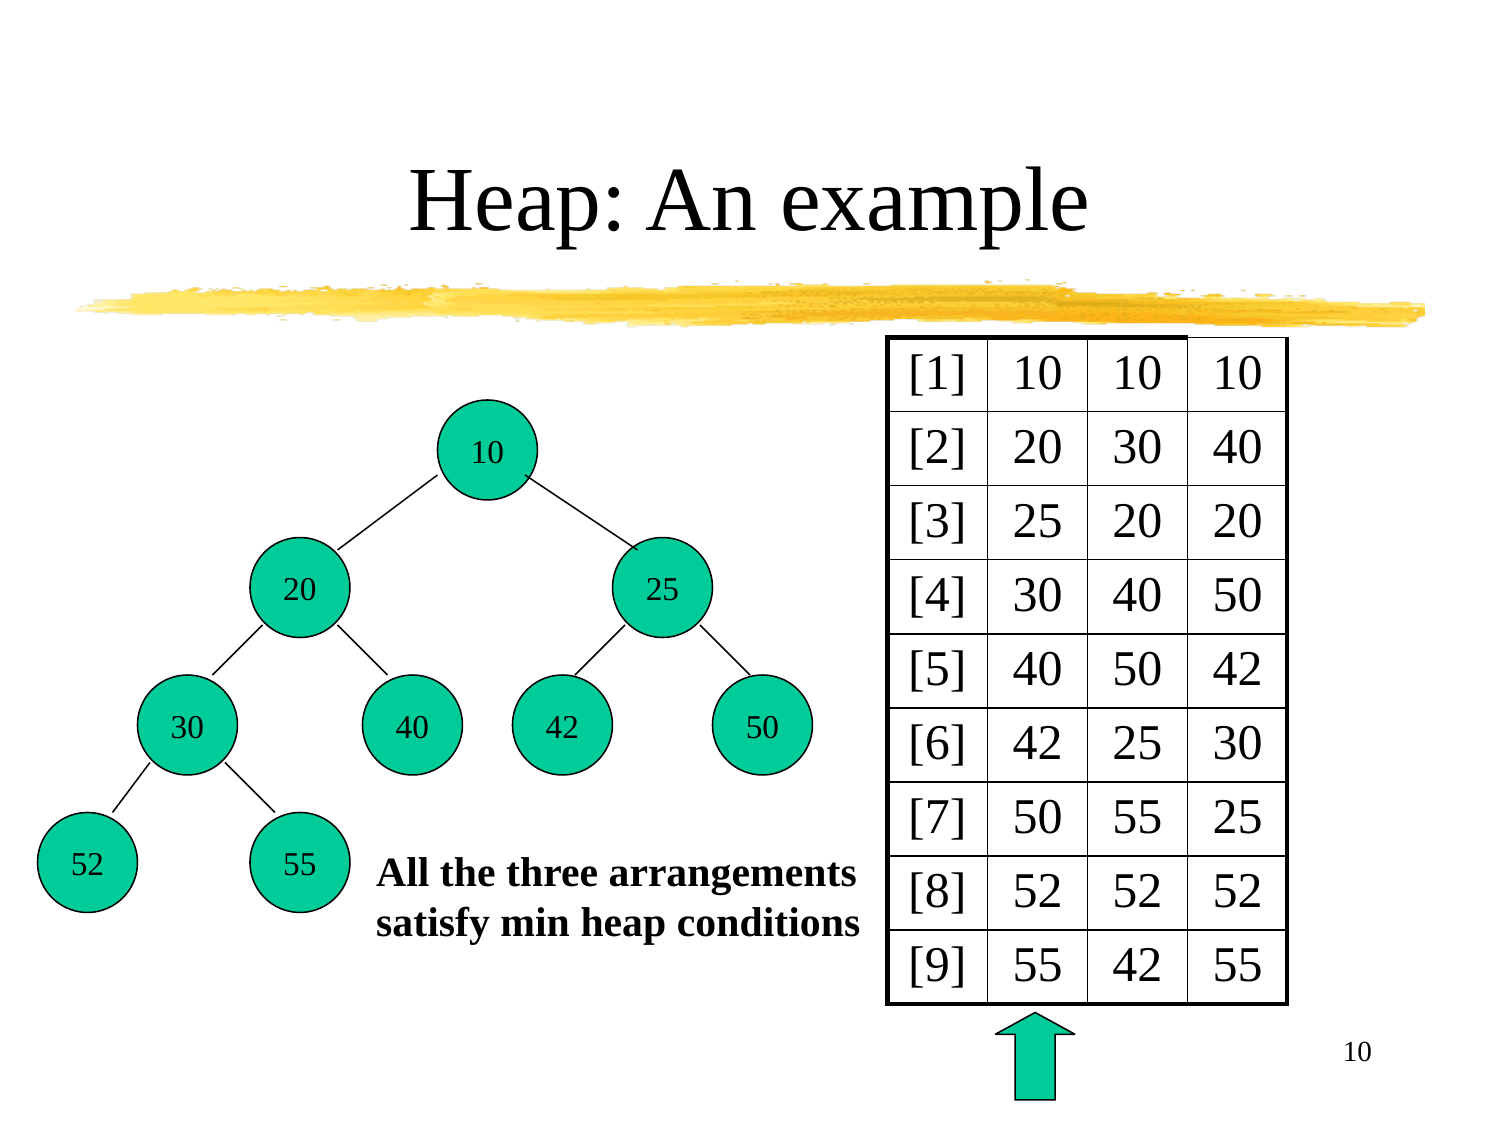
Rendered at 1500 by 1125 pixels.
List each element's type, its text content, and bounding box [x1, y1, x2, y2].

table_cell [7] [890, 783, 987, 855]
table_cell 55 [1188, 931, 1285, 1002]
table_cell [4] [890, 560, 987, 633]
table_header 10 [1088, 340, 1187, 411]
table_cell 50 [1188, 560, 1285, 633]
table_cell [6] [890, 709, 987, 781]
table_cell 40 [1088, 560, 1187, 633]
table_cell 25 [1088, 709, 1187, 781]
table_cell 52 [988, 857, 1087, 929]
table_header 10 [988, 340, 1087, 411]
table_cell 50 [988, 783, 1087, 855]
table_cell 40 [1188, 412, 1285, 485]
title Heap: An example [112, 99, 1388, 288]
table_cell 20 [1088, 486, 1187, 559]
table_cell [2] [890, 412, 987, 485]
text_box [37, 399, 813, 913]
table_cell 55 [1088, 783, 1187, 855]
table_cell 25 [1188, 783, 1285, 855]
table_header [1] [890, 340, 987, 411]
table_cell 55 [988, 931, 1087, 1002]
picture [75, 274, 1425, 338]
slide_number 10 [1074, 1024, 1388, 1101]
text_box [995, 1012, 1075, 1100]
table_cell 20 [1188, 486, 1285, 559]
table_cell 42 [988, 709, 1087, 781]
table_cell 52 [1188, 857, 1285, 929]
table_header 10 [1188, 338, 1285, 411]
table_cell [5] [890, 635, 987, 707]
table_cell [9] [890, 931, 987, 1002]
text_box All the three arrangements satisfy min heap conditions [361, 837, 876, 953]
table_cell 20 [988, 412, 1087, 485]
table_cell 30 [1088, 412, 1187, 485]
table_cell 50 [1088, 635, 1187, 707]
table_cell 30 [1188, 709, 1285, 781]
table_cell 40 [988, 635, 1087, 707]
table_cell [8] [890, 857, 987, 929]
table_cell 42 [1088, 931, 1187, 1002]
table_cell 52 [1088, 857, 1187, 929]
table_cell 42 [1188, 635, 1285, 707]
table_cell 25 [988, 486, 1087, 559]
table_cell 30 [988, 560, 1087, 633]
table_cell [3] [890, 486, 987, 559]
